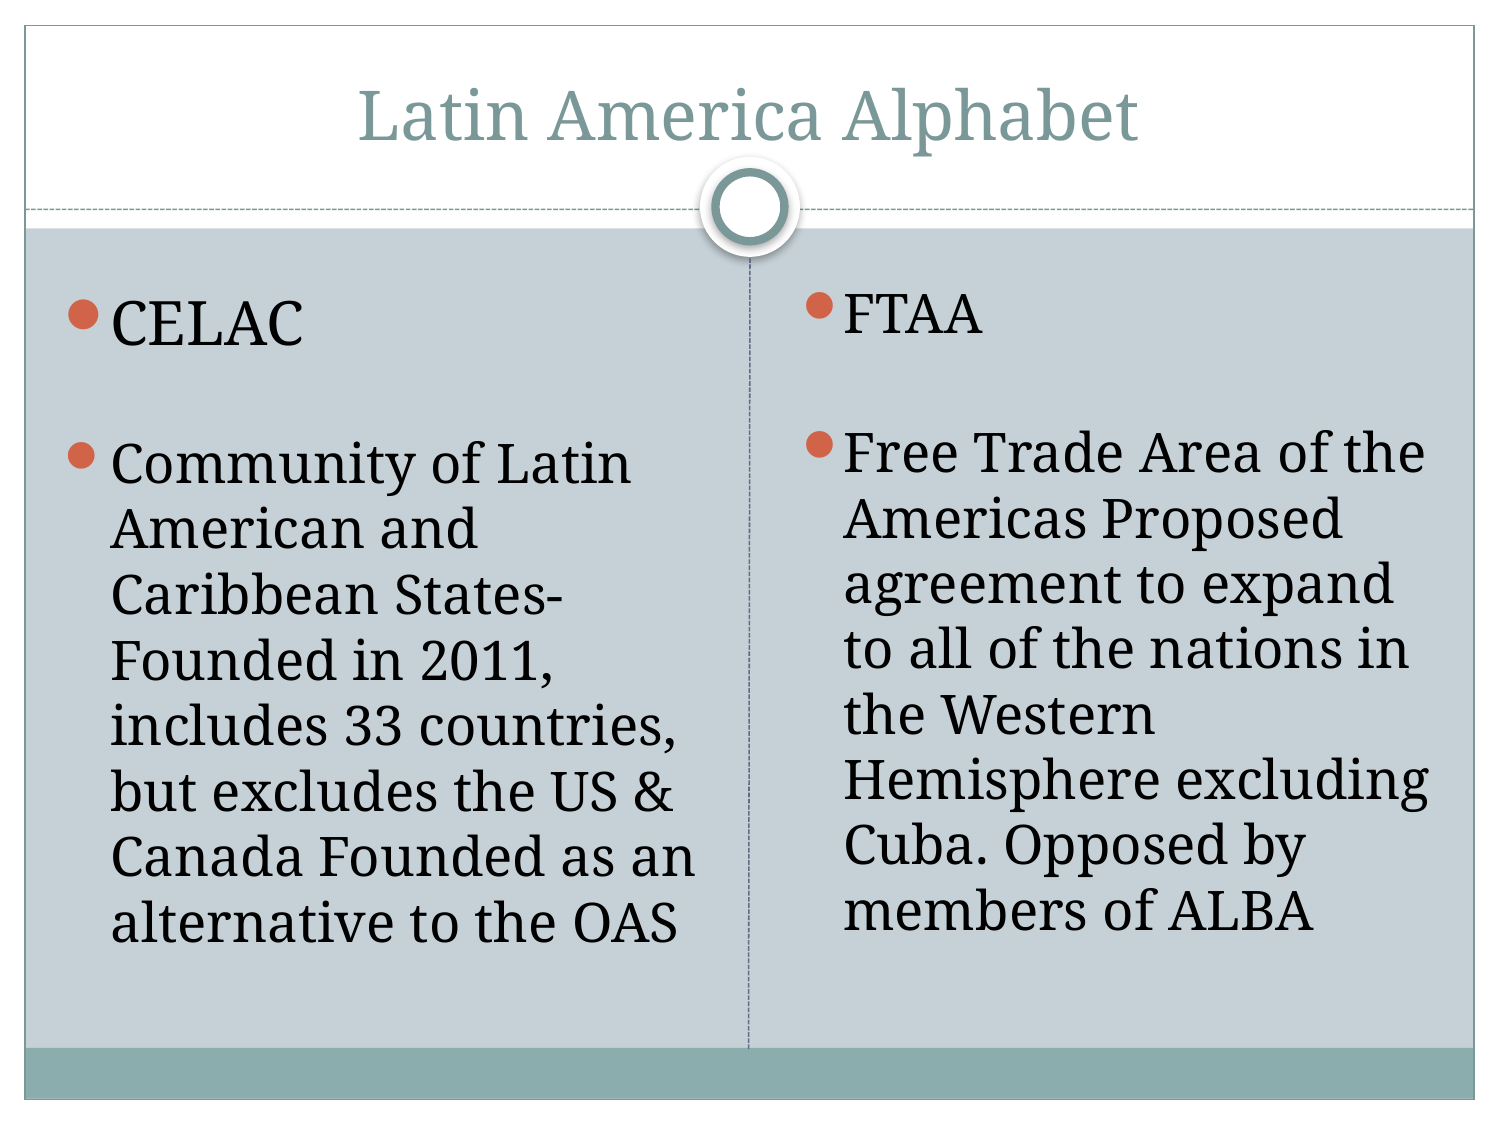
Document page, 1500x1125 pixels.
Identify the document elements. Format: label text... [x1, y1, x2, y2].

title Latin America Alphabet [49, 37, 1450, 162]
list CELAC Community of Latin American and Caribbean States-Founded in 2011, includes 33 countries, but excludes the US & Canada Founded as an alternative to the OAS [49, 224, 712, 993]
list FTAA Free Trade Area of the Americas Proposed agreement to expand to all of the nations in the Western Hemisphere excluding Cuba. Opposed by members of ALBA [787, 224, 1450, 993]
